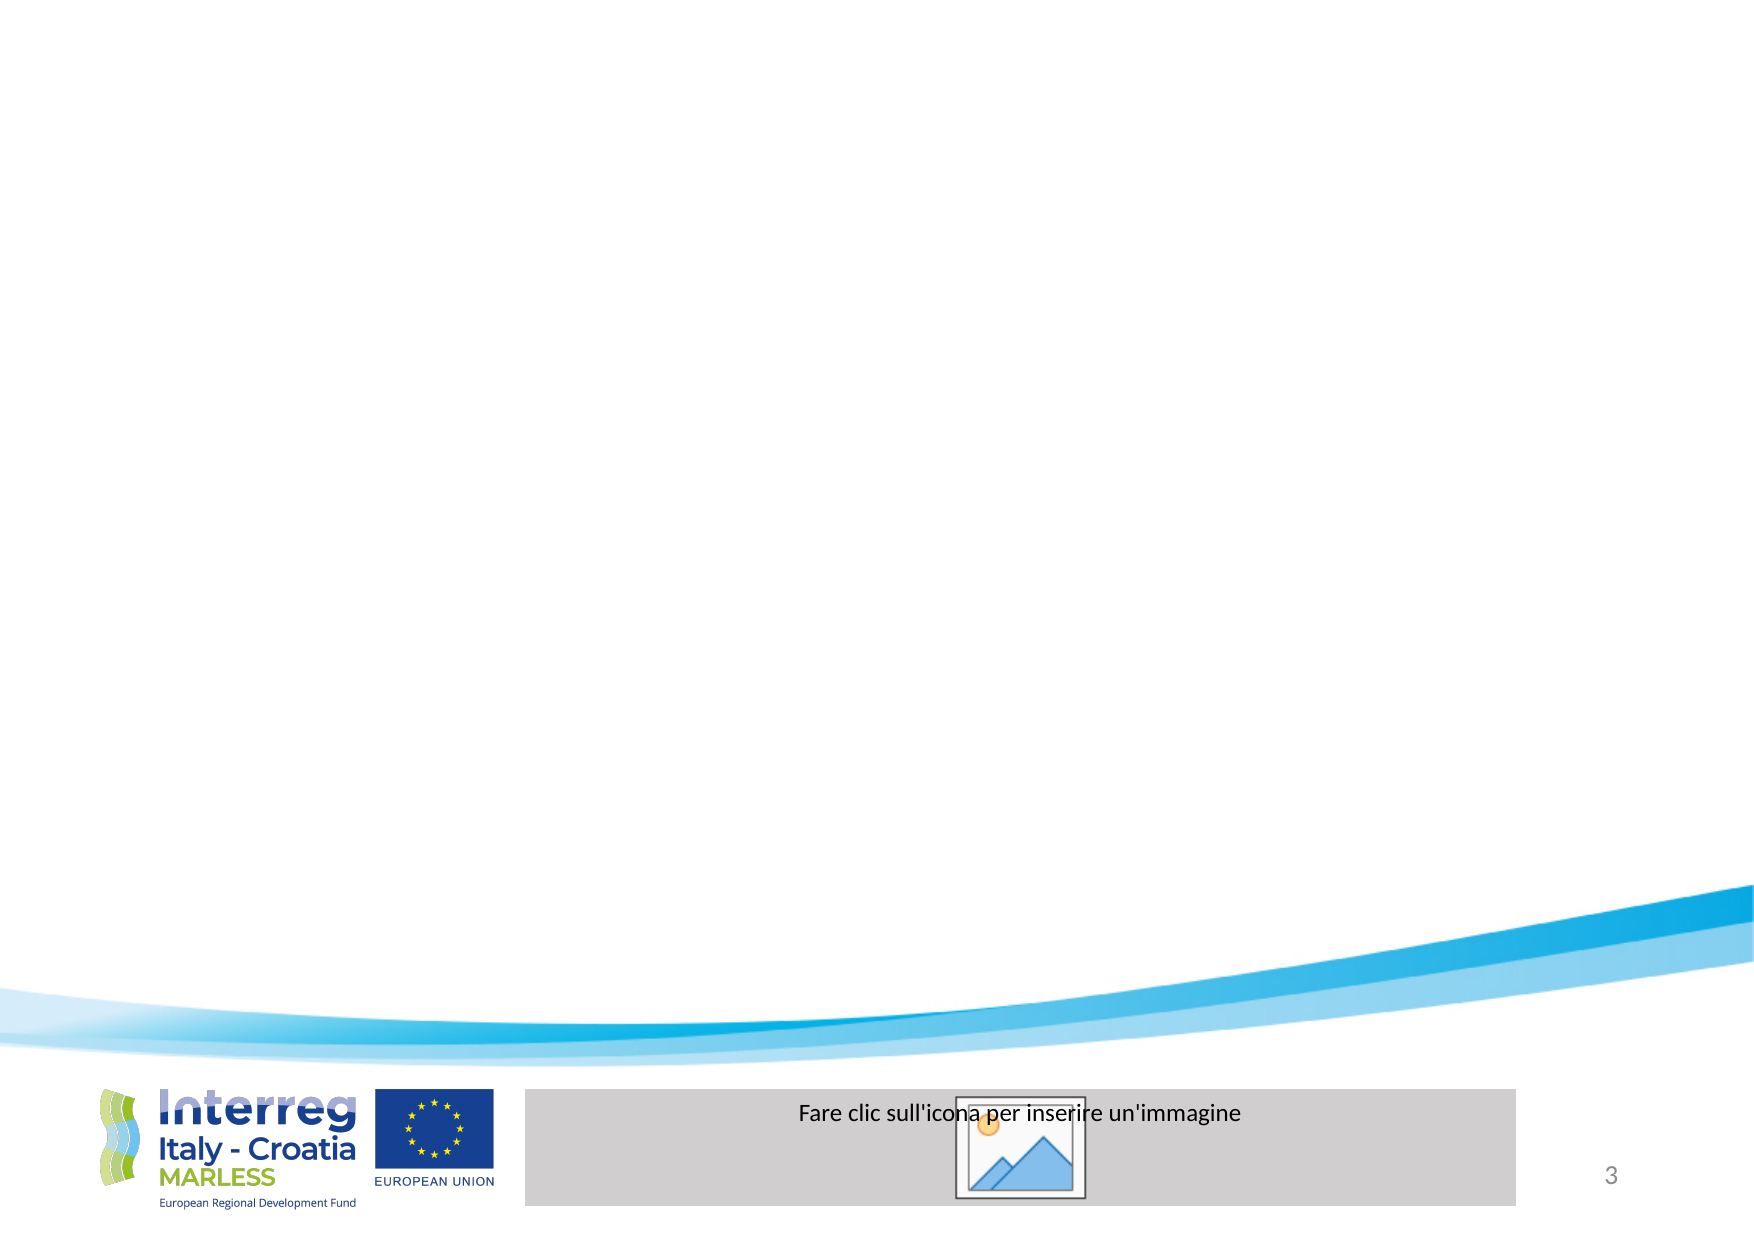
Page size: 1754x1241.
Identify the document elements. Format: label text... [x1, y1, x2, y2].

slide_number 3 [1532, 1140, 1634, 1207]
picture [0, 884, 1754, 1220]
